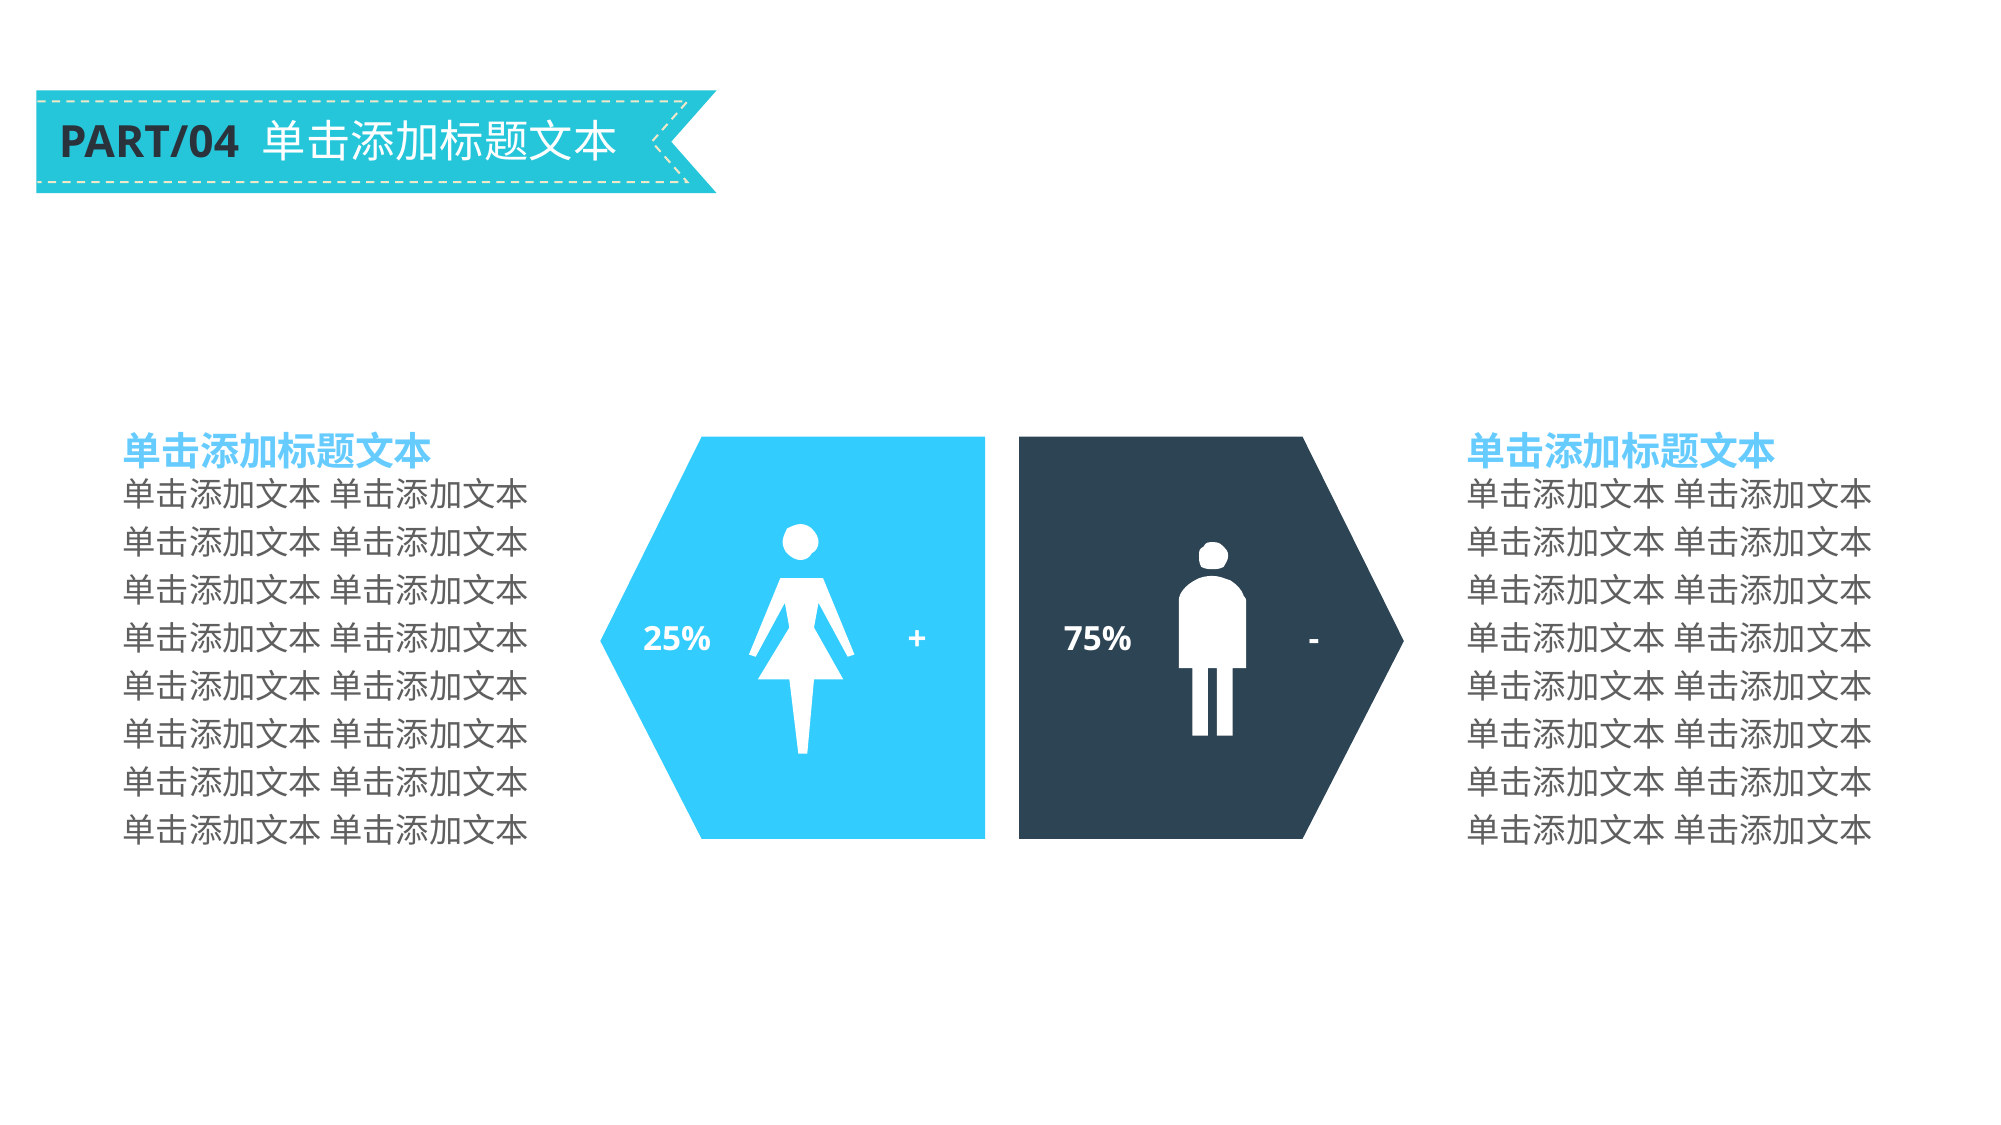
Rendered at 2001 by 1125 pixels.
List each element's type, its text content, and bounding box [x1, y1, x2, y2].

text_box 25% [628, 609, 727, 665]
text_box [748, 578, 855, 754]
text_box [600, 436, 986, 839]
text_box [1198, 542, 1229, 570]
text_box [782, 524, 819, 561]
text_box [36, 90, 717, 194]
text_box + [892, 609, 942, 665]
text_box 单击添加标题文本 单击添加文本 单击添加文本 单击添加文本 单击添加文本 单击添加文本 单击添加文本 单击添加文本 单击添加文本 单击添加文本 单击添加文本 单击添加文本 单击添加文本 单击添加文本 单击添加文本 单击添加文本 单击添加文本 [1451, 419, 1888, 857]
text_box [1178, 575, 1247, 736]
text_box [1019, 436, 1404, 839]
text_box 75% [1049, 609, 1147, 665]
text_box - [1293, 609, 1335, 665]
text_box 单击添加标题文本 单击添加文本 单击添加文本 单击添加文本 单击添加文本 单击添加文本 单击添加文本 单击添加文本 单击添加文本 单击添加文本 单击添加文本 单击添加文本 单击添加文本 单击添加文本 单击添加文本 单击添加文本 单击添加文本 [107, 419, 545, 857]
